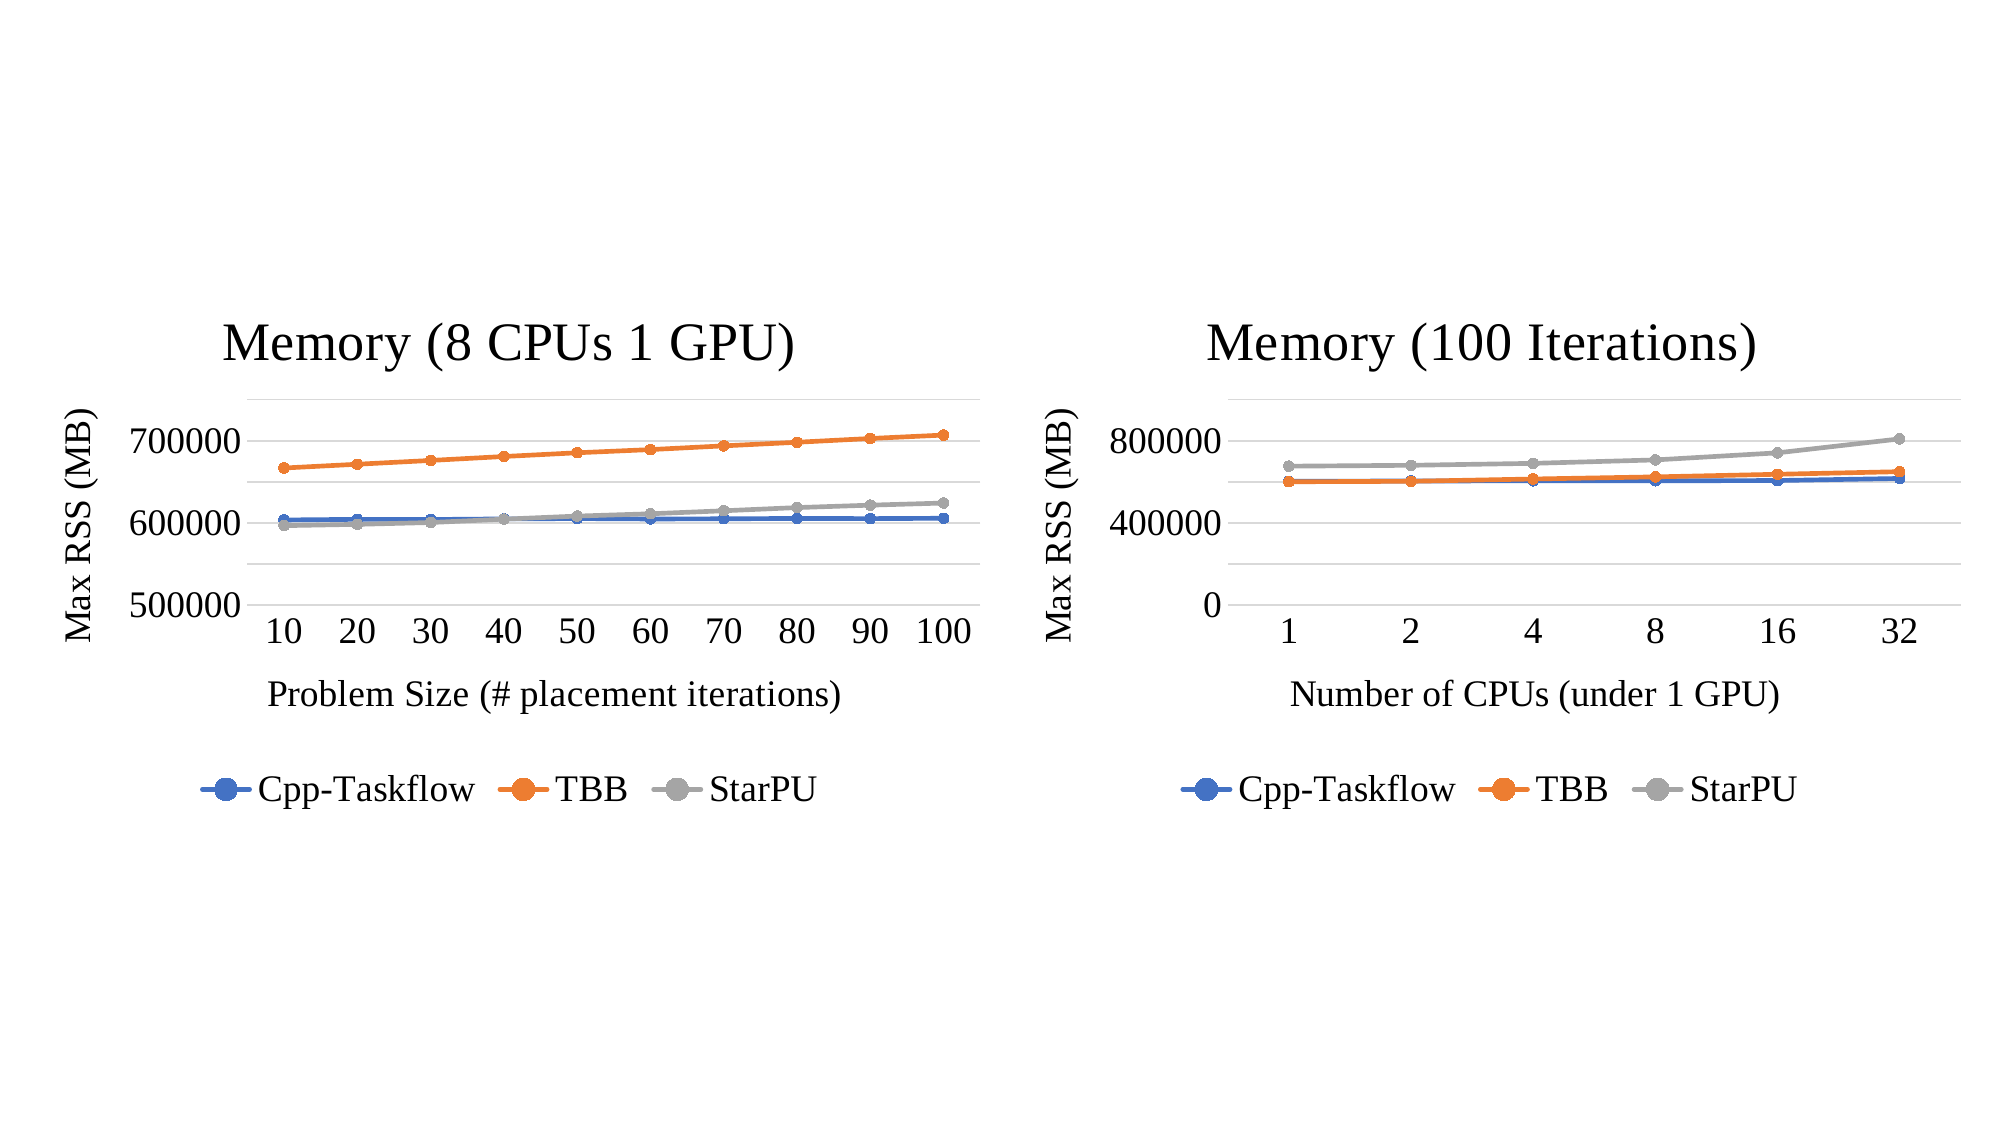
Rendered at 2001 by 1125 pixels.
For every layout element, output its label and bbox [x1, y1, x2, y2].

chart [19, 276, 1981, 818]
